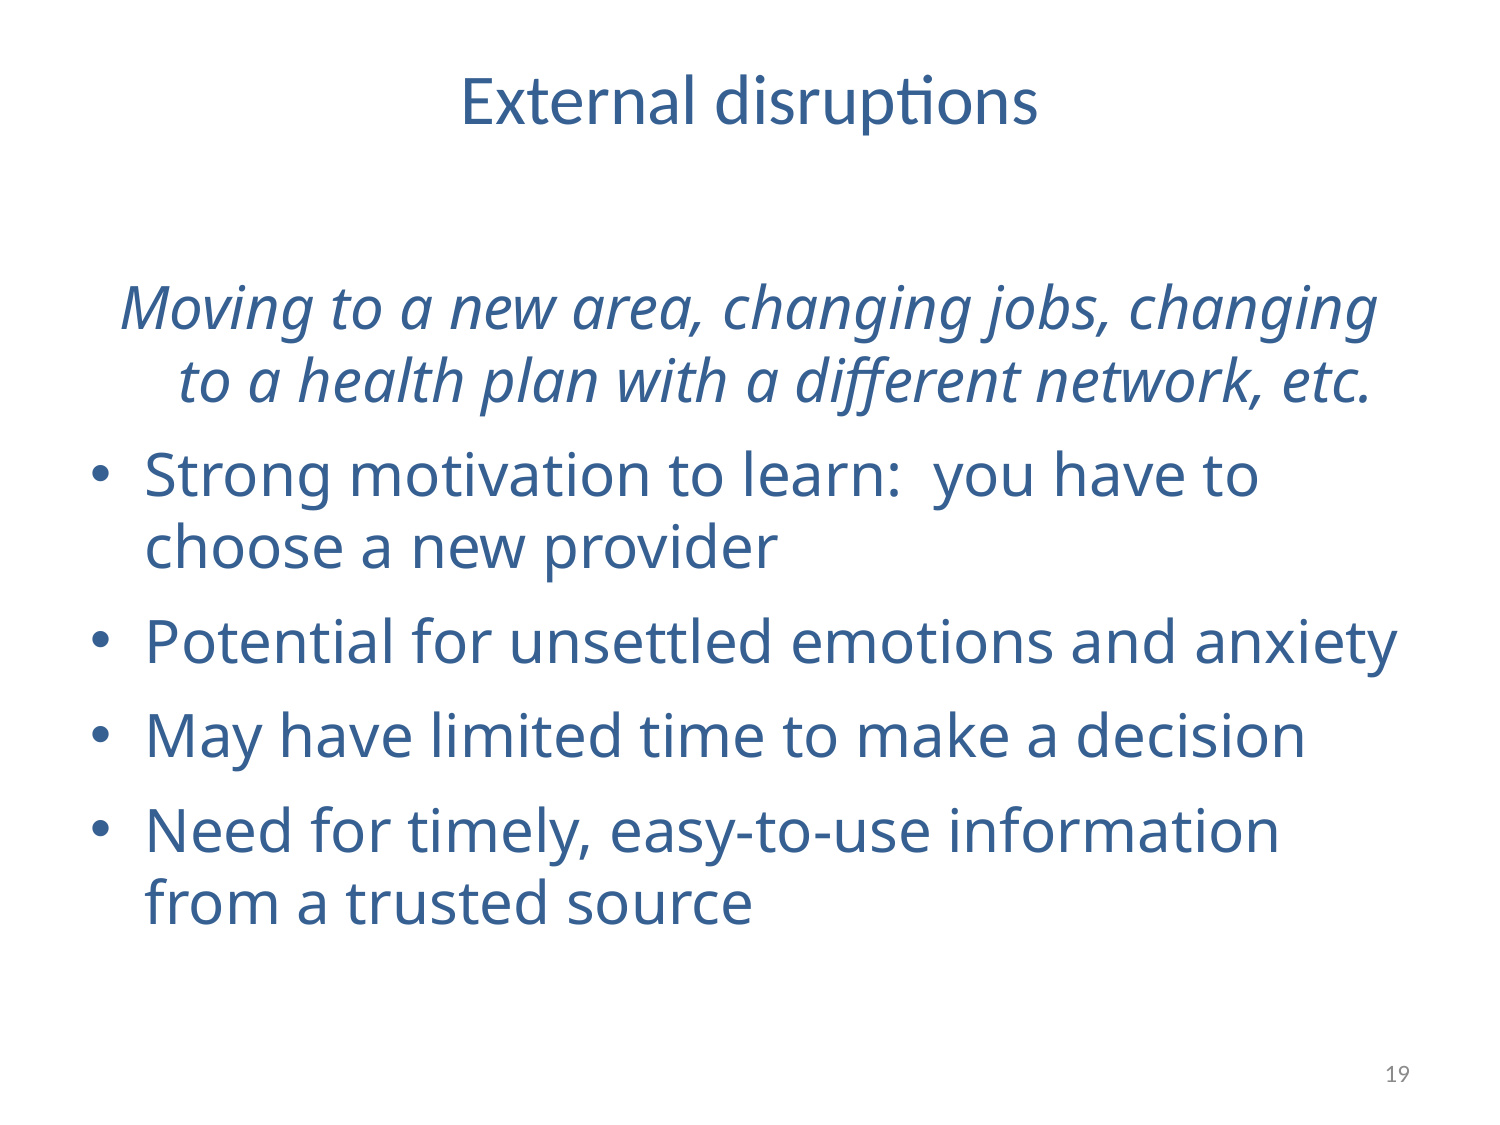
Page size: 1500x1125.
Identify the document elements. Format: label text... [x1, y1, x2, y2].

list Moving to a new area, changing jobs, changing to a health plan with a different network, etc. Strong motivation to learn: you have to choose a new provider Potential for unsettled emotions and anxiety May have limited time to make a decision Need for timely, easy-to-use information from a trusted source [75, 262, 1425, 1005]
slide_number 19 [1074, 1042, 1425, 1103]
title External disruptions [75, 45, 1425, 233]
